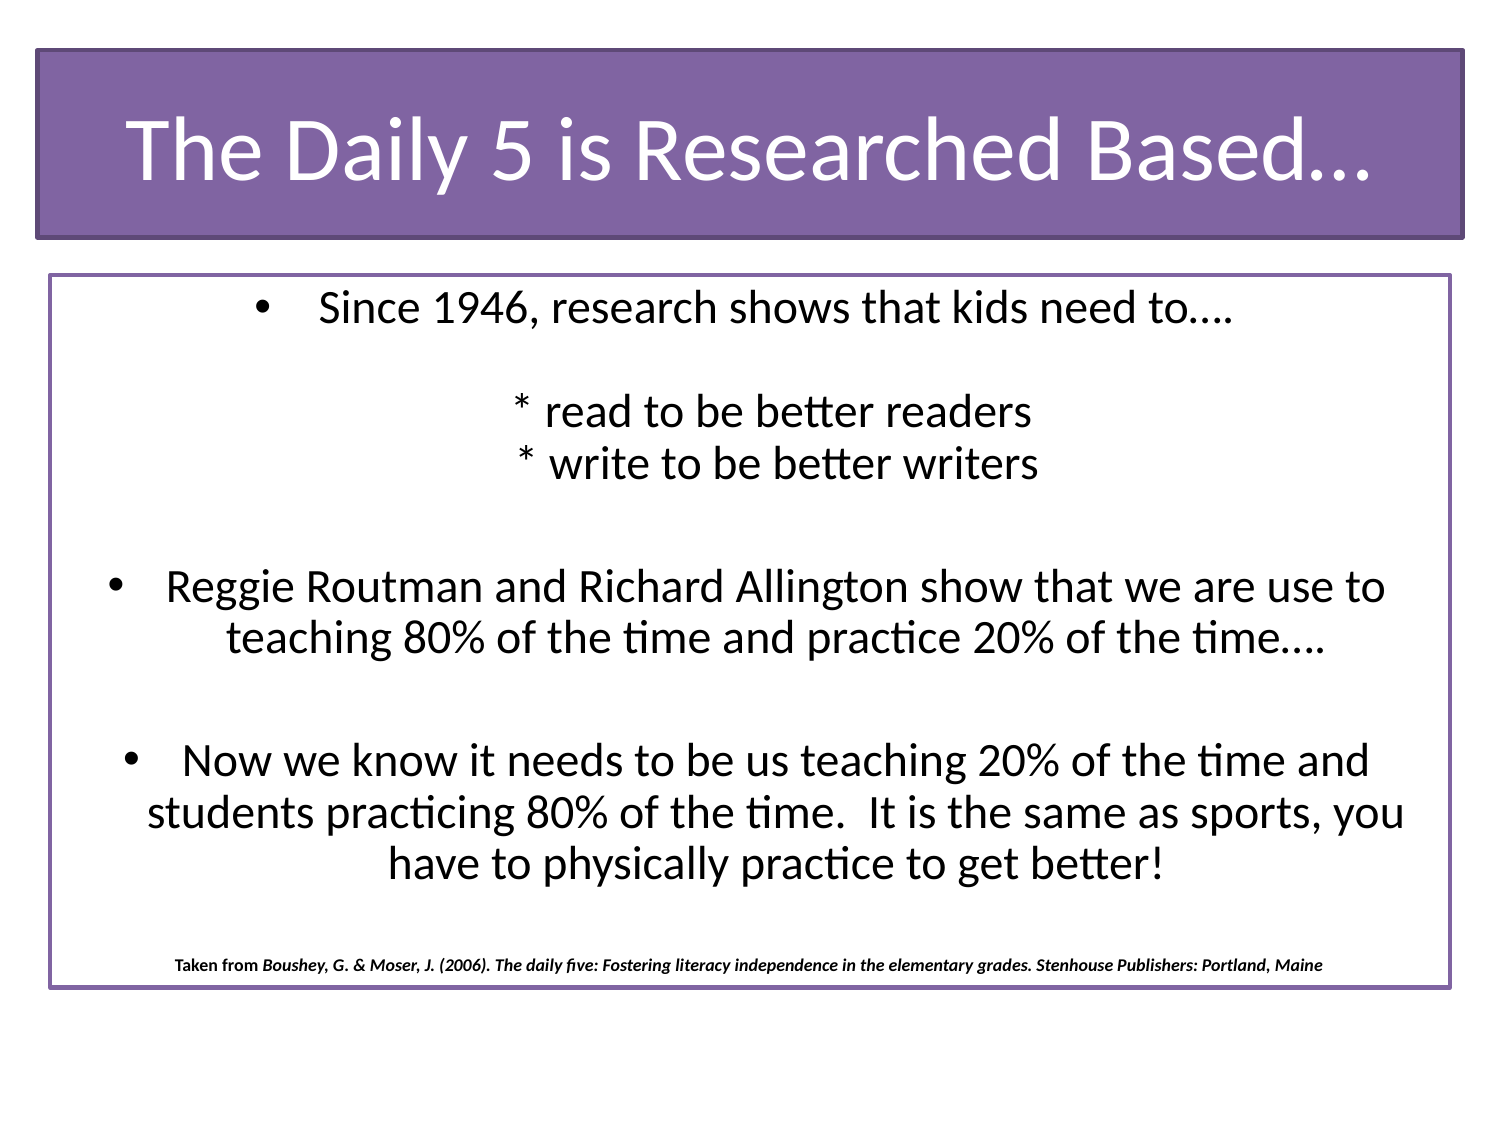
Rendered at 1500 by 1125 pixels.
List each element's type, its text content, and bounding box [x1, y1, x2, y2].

title The Daily 5 is Researched Based… [35, 48, 1465, 240]
list Since 1946, research shows that kids need to…. * read to be better readers * write to be better writers Reggie Routman and Richard Allington show that we are use to teaching 80% of the time and practice 20% of the time…. Now we know it needs to be us teaching 20% of the time and students practicing 80% of the time. It is the same as sports, you have to physically practice to get better! Taken from Boushey, G. & Moser, J. (2006). The daily five: Fostering literacy independence in the elementary grades. Stenhouse Publishers: Portland, Maine [48, 273, 1452, 990]
